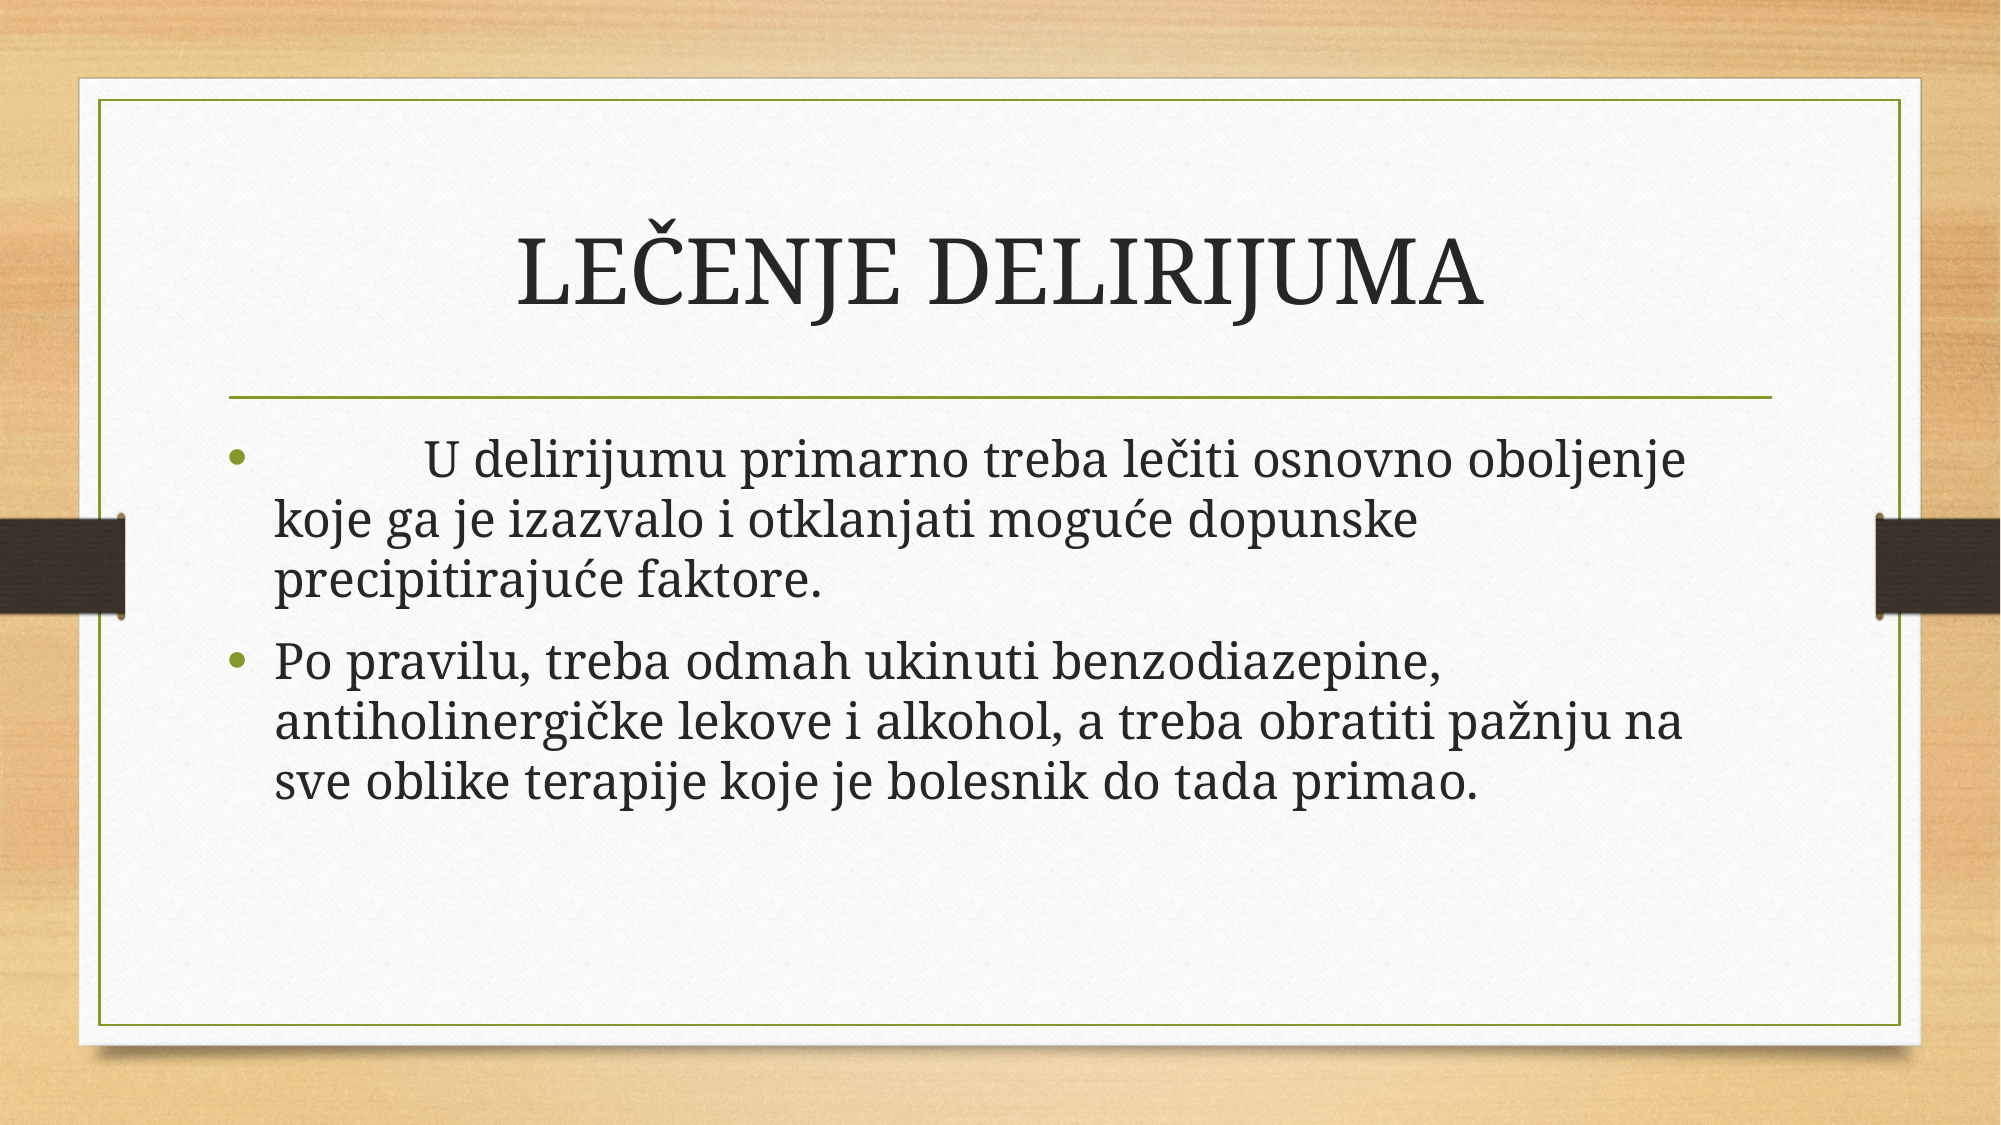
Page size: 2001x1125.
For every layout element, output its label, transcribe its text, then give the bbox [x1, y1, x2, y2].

picture [0, 0, 2001, 1125]
title LEČENJE DELIRIJUMA [212, 161, 1788, 375]
list U delirijumu primarno treba lečiti osnovno oboljenje koje ga je izazvalo i otklanjati moguće dopunske precipitirajuće faktore. Po pravilu, treba odmah ukinuti benzodiazepine, antiholinergičke lekove i alkohol, a treba obratiti pažnju na sve oblike terapije koje je bolesnik do tada primao. [212, 419, 1788, 964]
